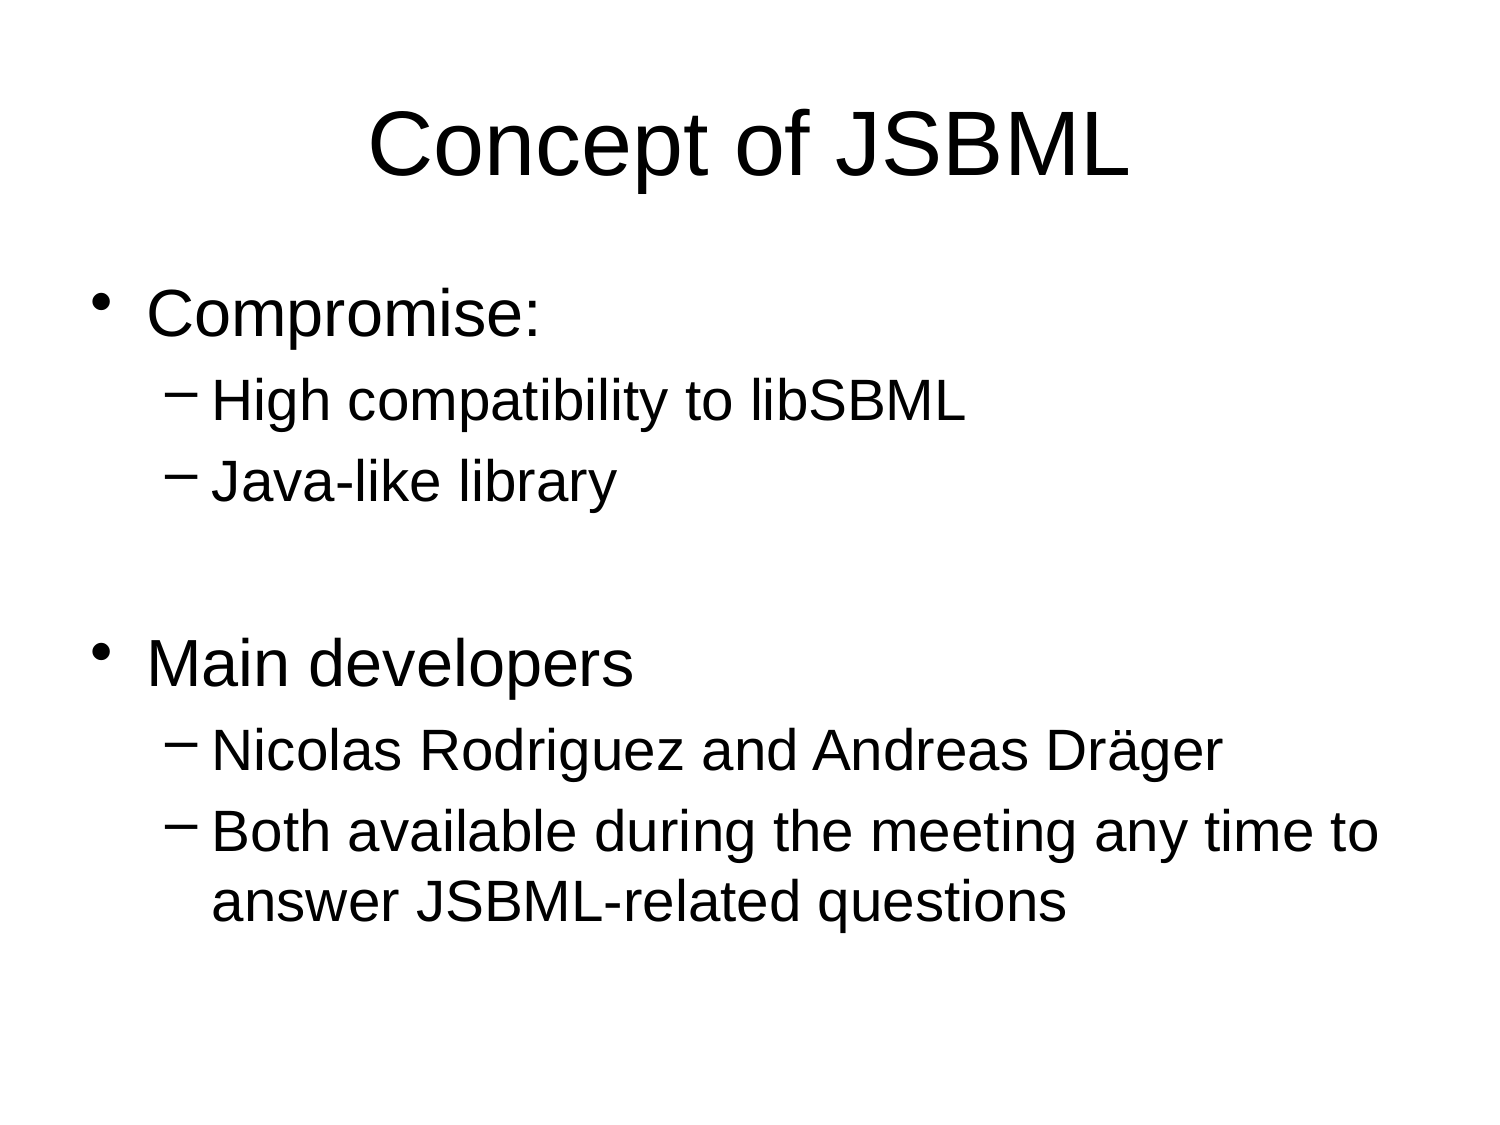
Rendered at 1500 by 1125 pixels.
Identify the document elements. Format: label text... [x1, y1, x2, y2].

list Compromise: High compatibility to libSBML Java-like library Main developers Nicolas Rodriguez and Andreas Dräger Both available during the meeting any time to answer JSBML-related questions [74, 262, 1426, 1006]
title Concept of JSBML [74, 44, 1426, 233]
